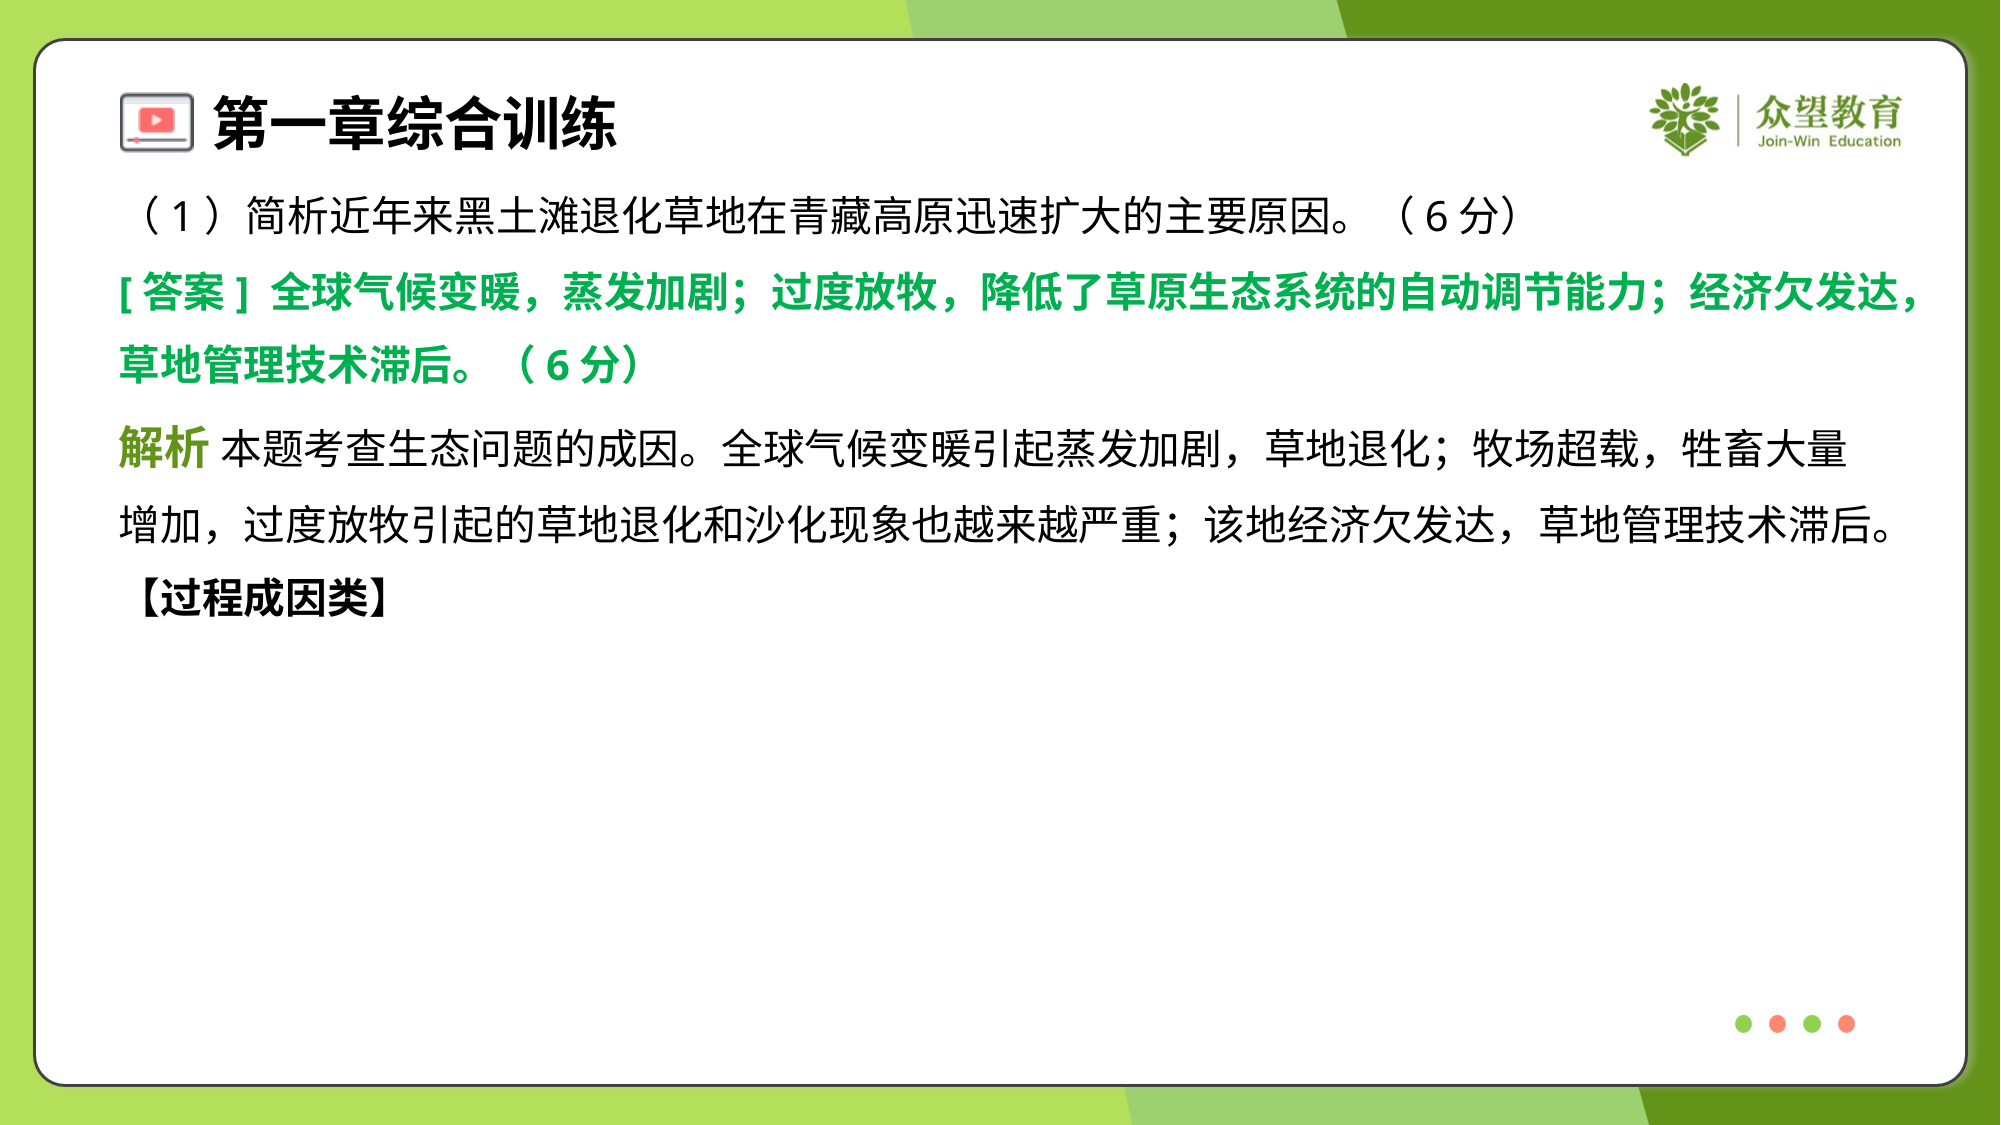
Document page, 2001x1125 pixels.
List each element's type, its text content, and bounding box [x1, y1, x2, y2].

text_box 解析 本题考查生态问题的成因。全球气候变暖引起蒸发加剧，草地退化；牧场超载，牲畜大量 增加，过度放牧引起的草地退化和沙化现象也越来越严重；该地经济欠发达，草地管理技术滞后。 【过程成因类】 [118, 396, 1883, 615]
text_box （1）简析近年来黑土滩退化草地在青藏高原迅速扩大的主要原因。（6分） [118, 164, 1883, 232]
text_box [答案] 全球气候变暖，蒸发加剧；过度放牧，降低了草原生态系统的自动调节能力；经济欠发达， 草地管理技术滞后。（6分） [118, 240, 1883, 382]
picture [0, 0, 2000, 1125]
